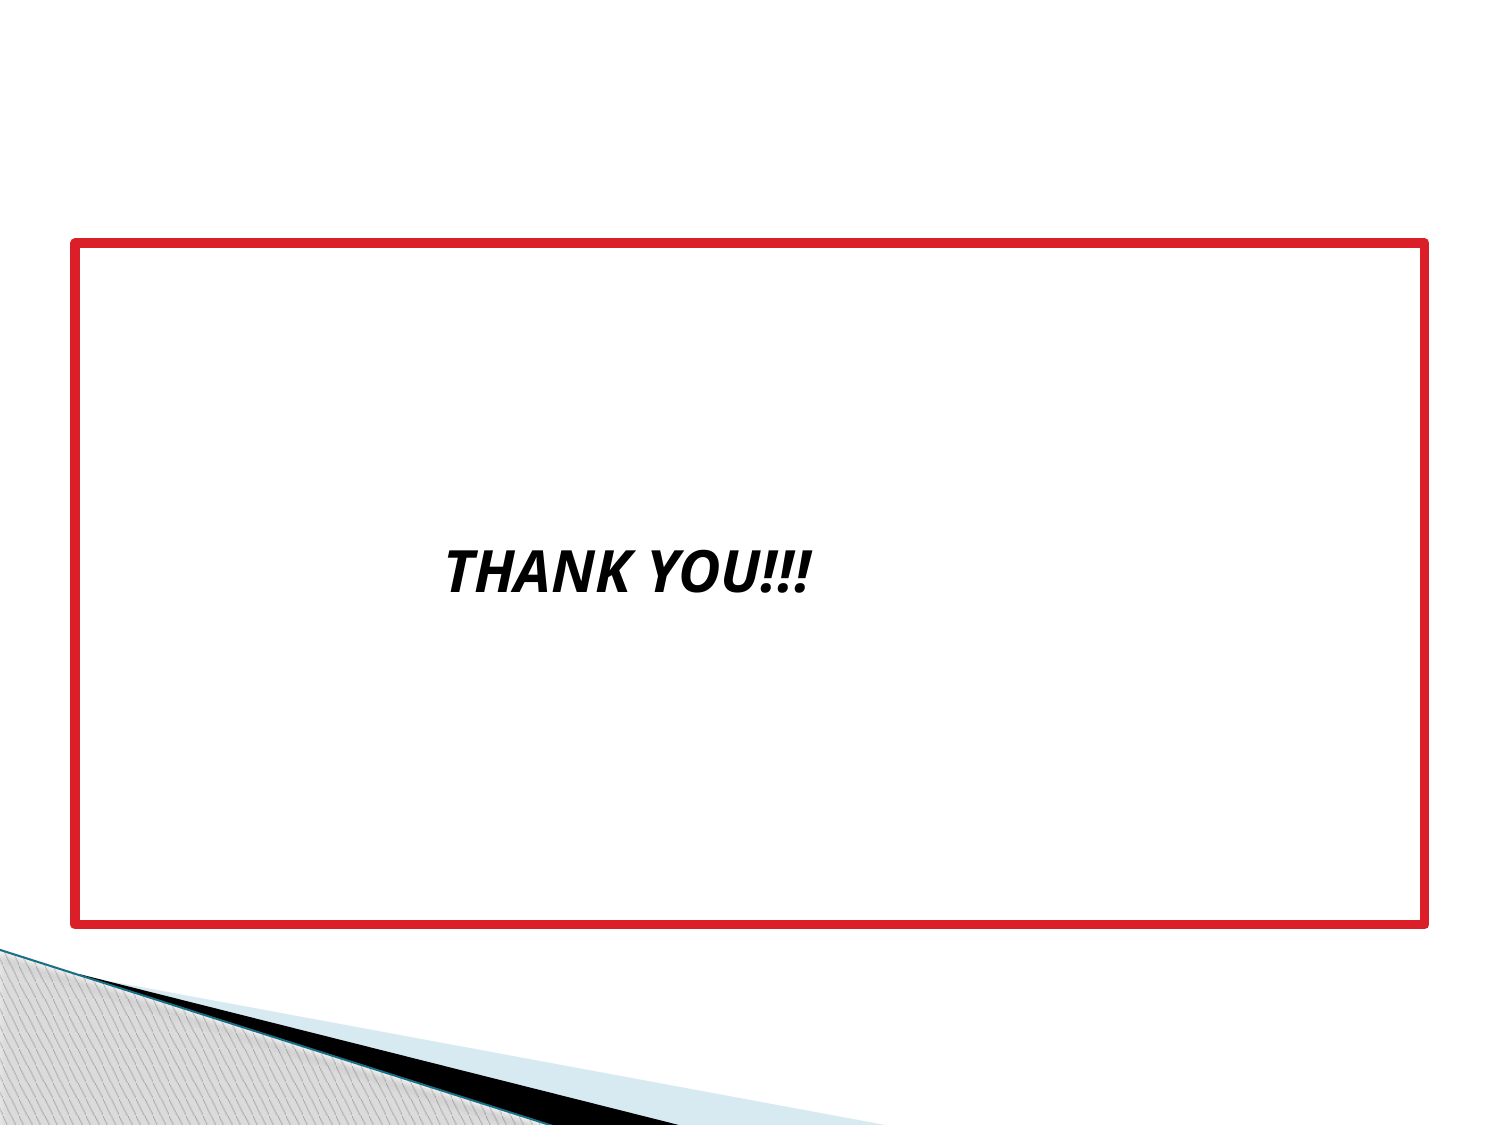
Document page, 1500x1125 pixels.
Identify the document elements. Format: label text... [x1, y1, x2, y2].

list THANK YOU!!! [70, 238, 1429, 929]
